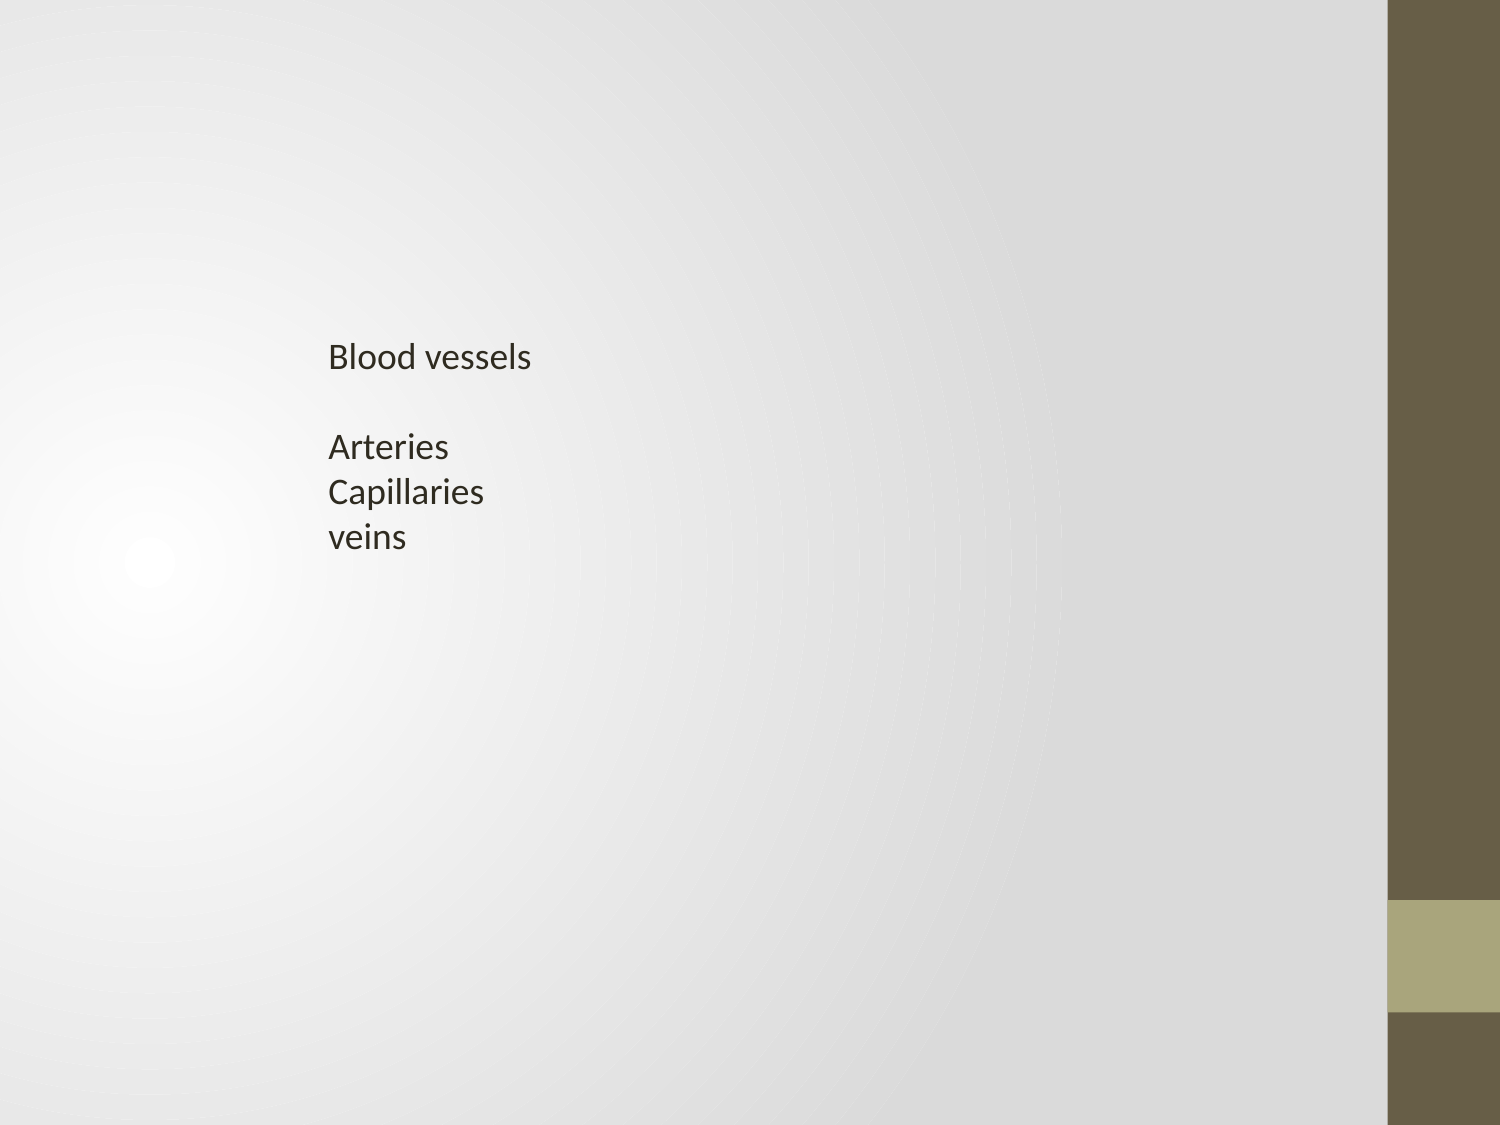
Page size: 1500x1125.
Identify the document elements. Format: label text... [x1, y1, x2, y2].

text_box Blood vessels Arteries Capillaries veins [313, 324, 547, 565]
